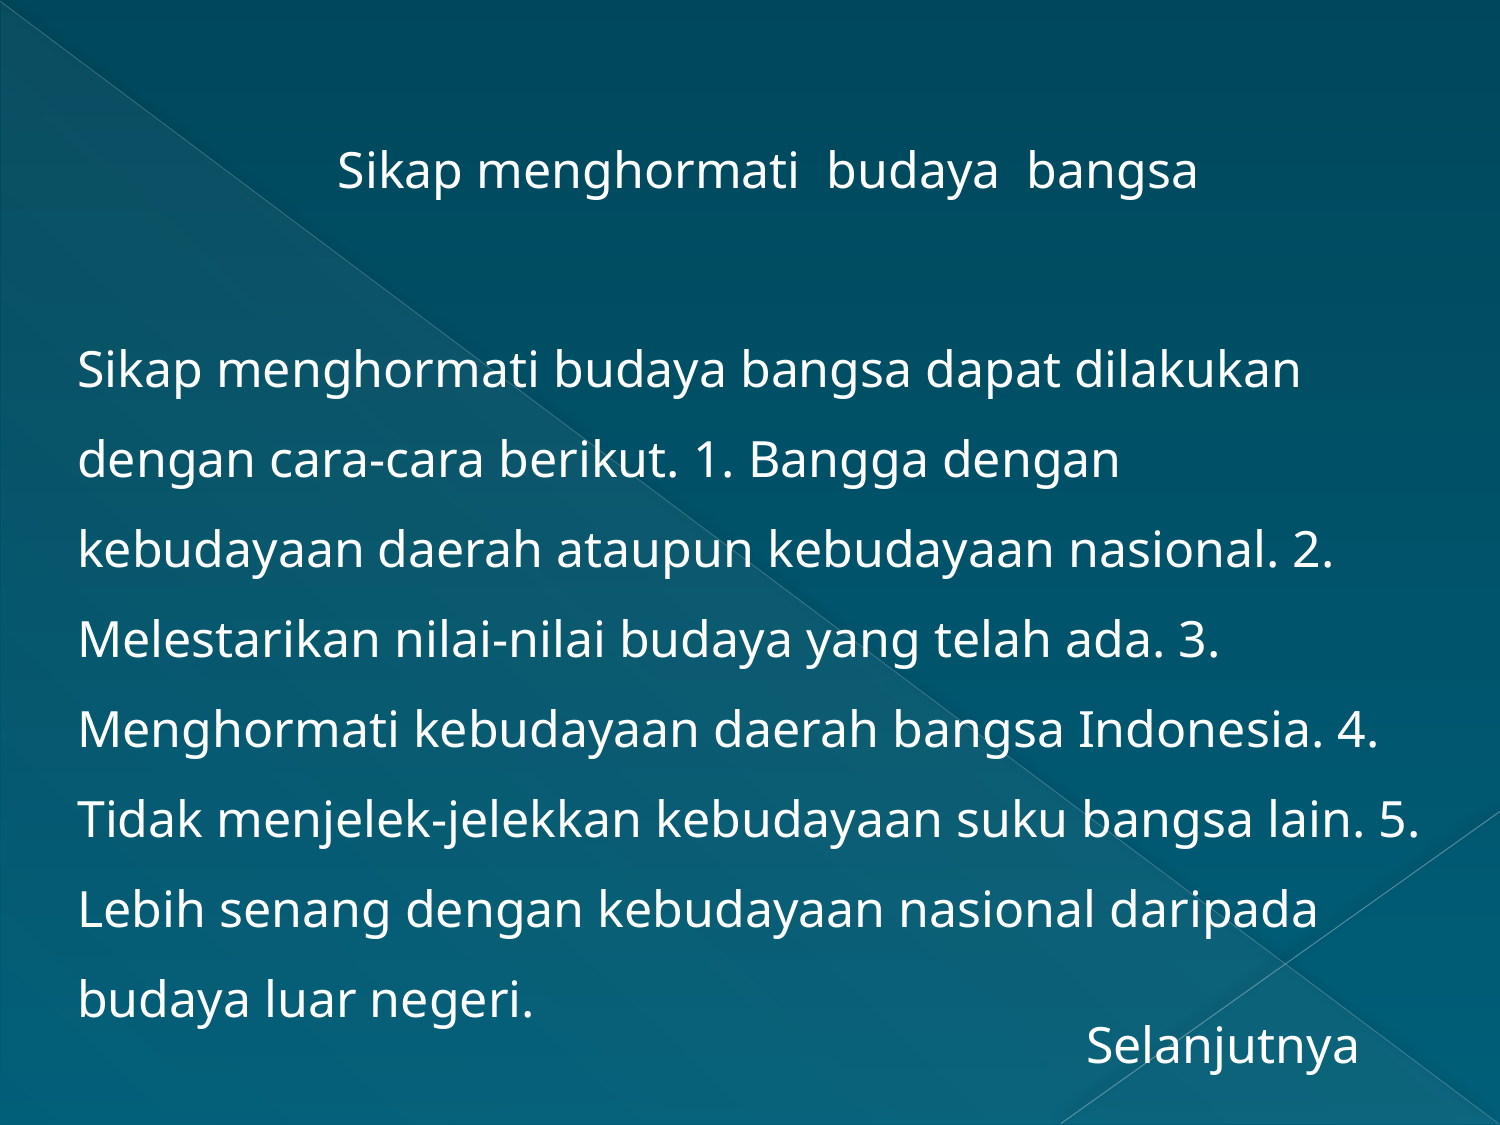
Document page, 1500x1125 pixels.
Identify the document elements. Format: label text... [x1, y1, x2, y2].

text_box Sikap menghormati budaya bangsa [272, 85, 1265, 253]
text_box Sikap menghormati budaya bangsa dapat dilakukan dengan cara-cara berikut. 1. Bangga dengan kebudayaan daerah ataupun kebudayaan nasional. 2. Melestarikan nilai-nilai budaya yang telah ada. 3. Menghormati kebudayaan daerah bangsa Indonesia. 4. Tidak menjelek-jelekkan kebudayaan suku bangsa lain. 5. Lebih senang dengan kebudayaan nasional daripada budaya luar negeri. [62, 299, 1438, 1125]
text_box Selanjutnya [1060, 960, 1428, 1125]
